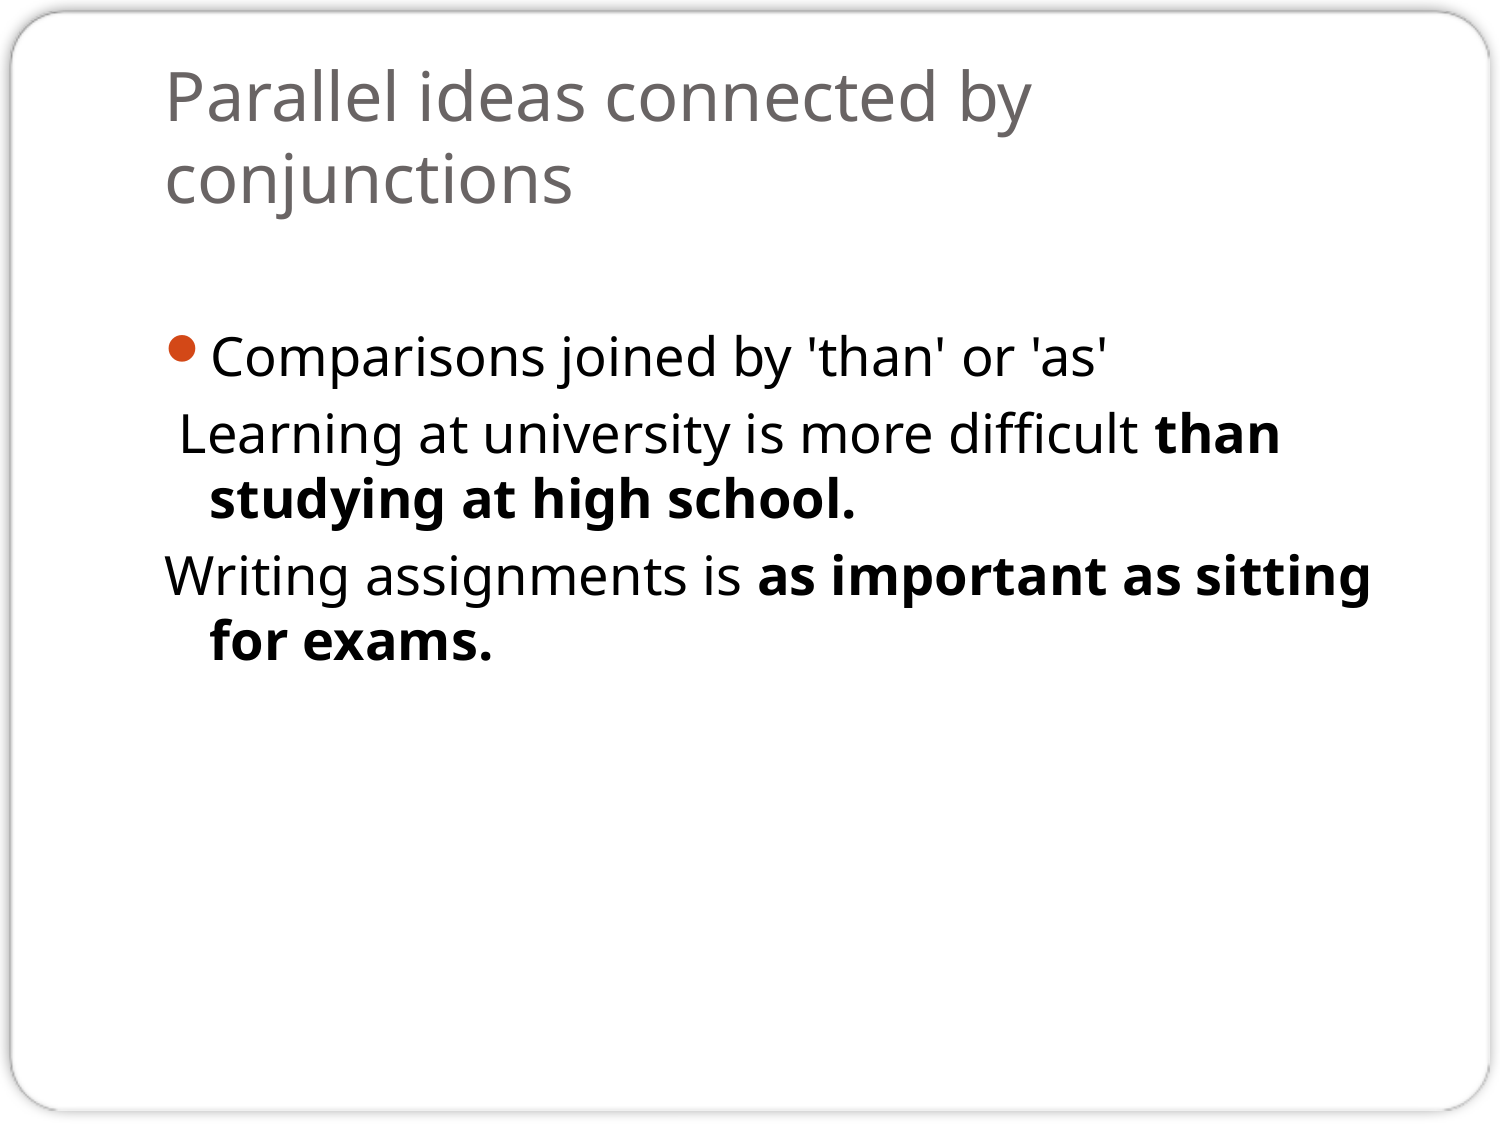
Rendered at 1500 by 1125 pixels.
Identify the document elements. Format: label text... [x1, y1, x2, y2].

title Parallel ideas connected by conjunctions [150, 45, 1425, 233]
list Comparisons joined by 'than' or 'as' Learning at university is more difficult than studying at high school. Writing assignments is as important as sitting for exams. [150, 237, 1425, 988]
